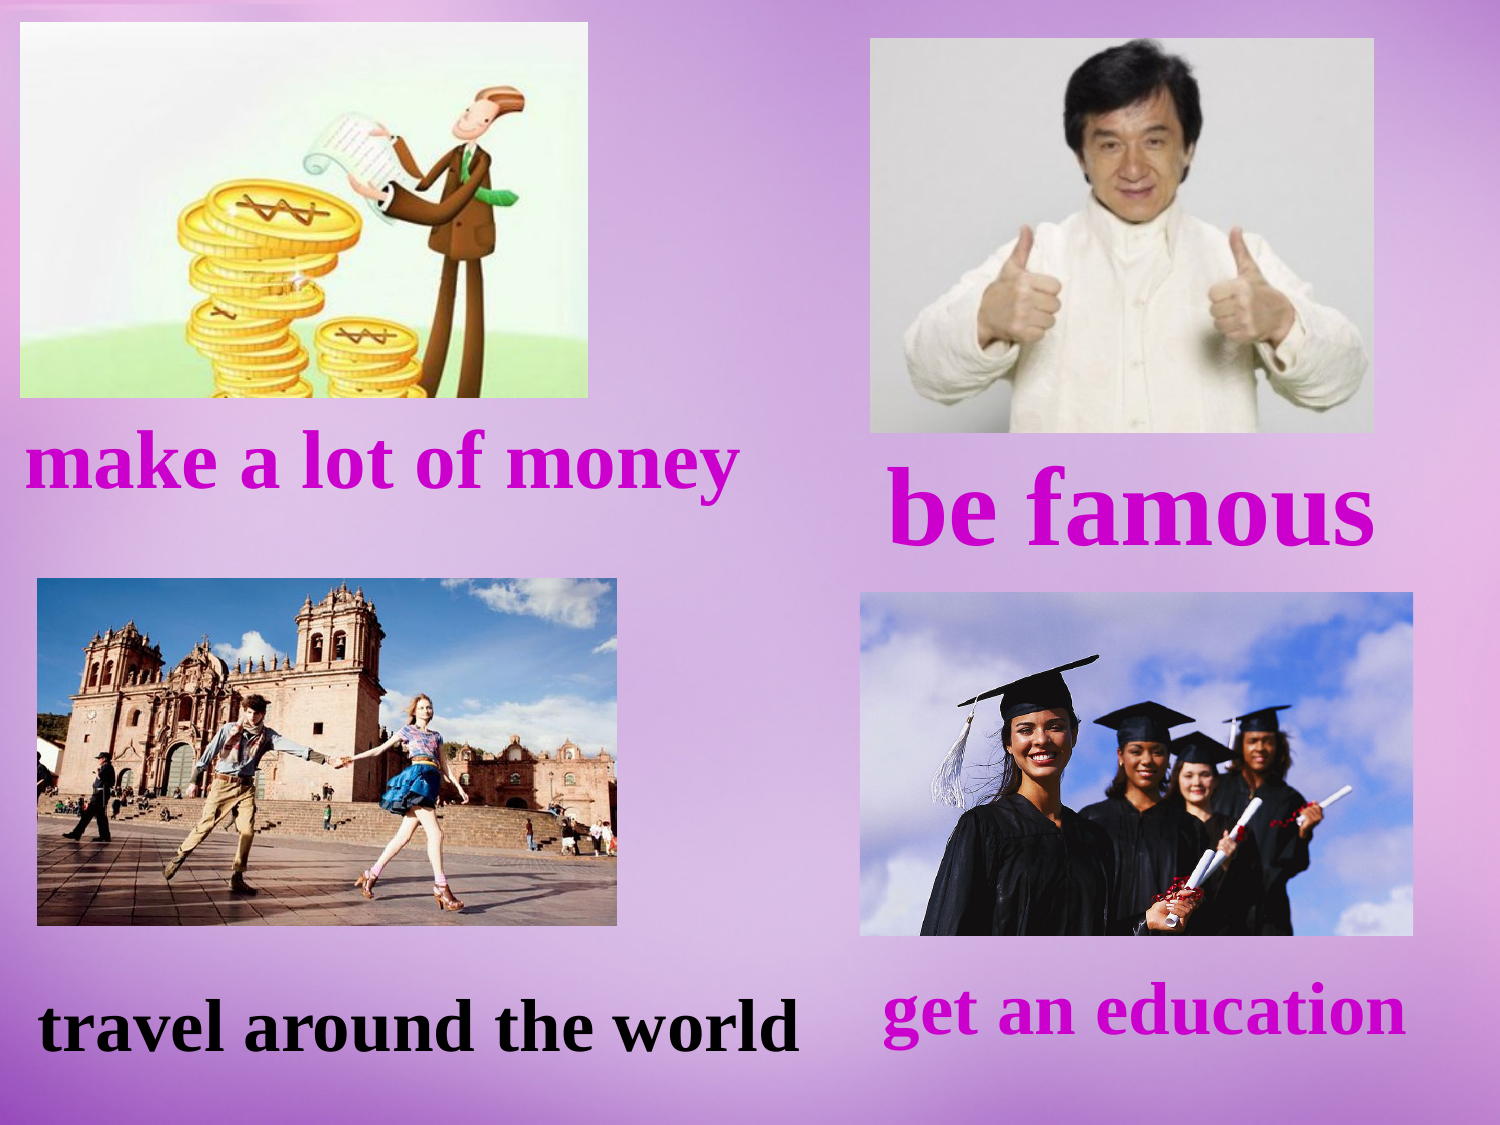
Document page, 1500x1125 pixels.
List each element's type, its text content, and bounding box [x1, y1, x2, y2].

text_box travel around the world [22, 968, 816, 1074]
text_box be famous [871, 425, 1500, 576]
picture [0, 0, 1500, 1125]
text_box get an education [868, 952, 1423, 1057]
text_box make a lot of money [9, 397, 813, 513]
